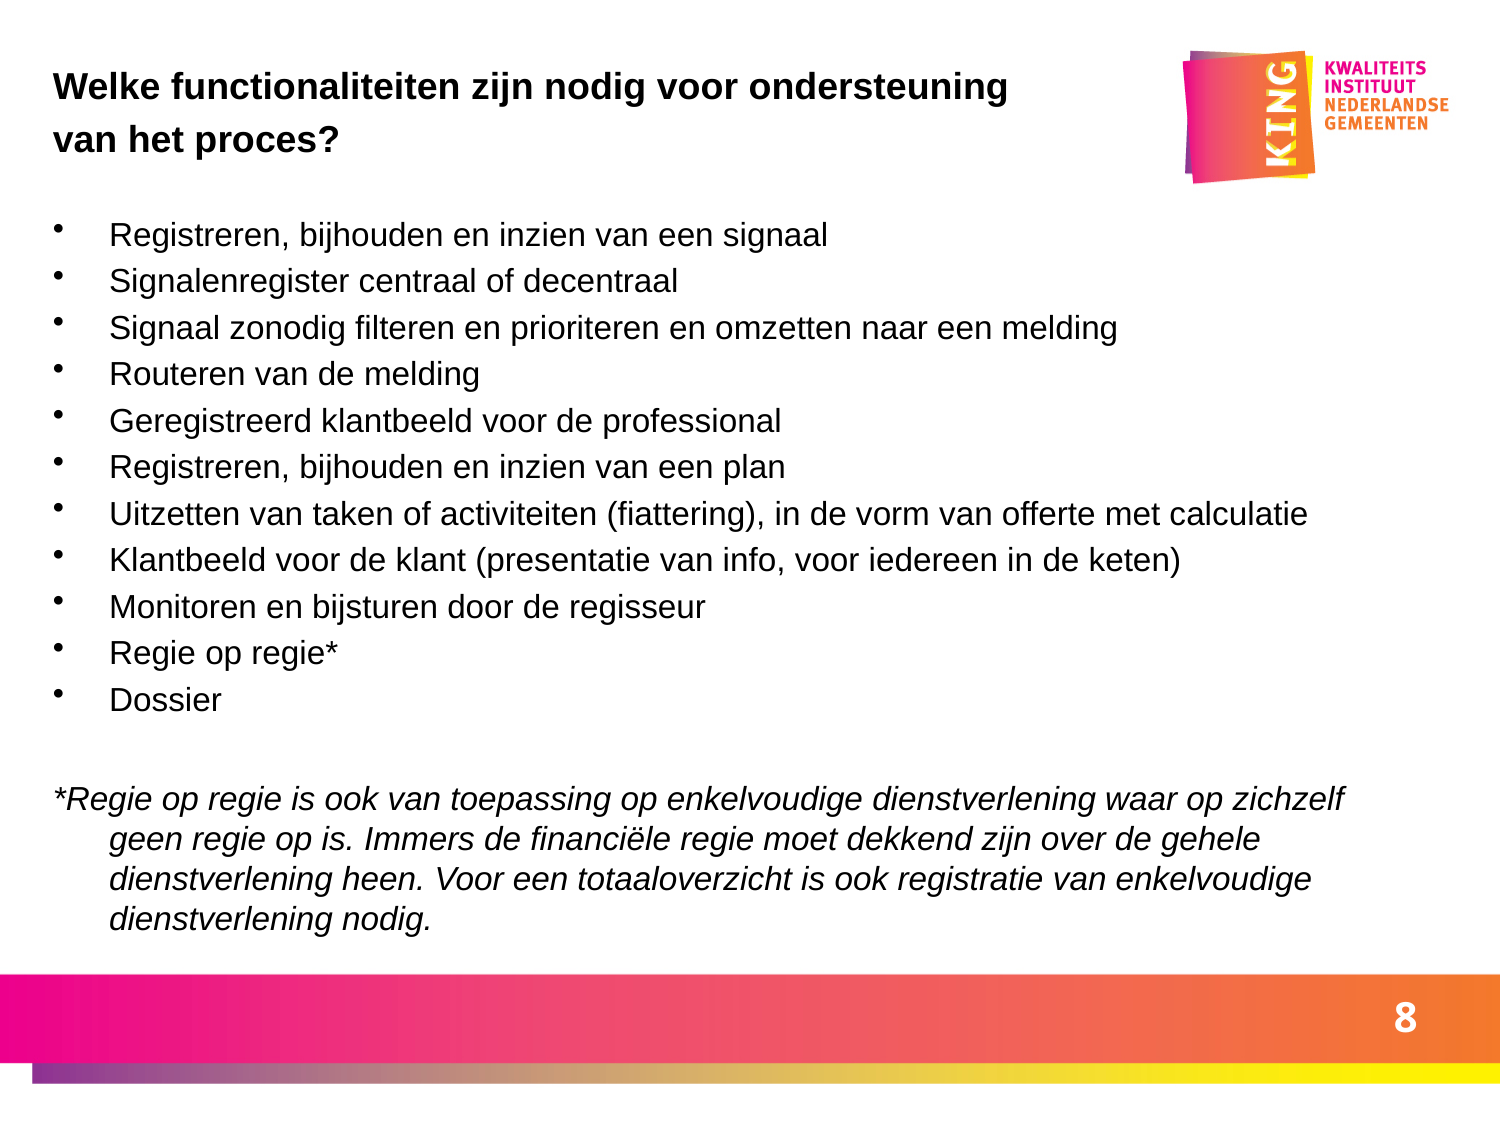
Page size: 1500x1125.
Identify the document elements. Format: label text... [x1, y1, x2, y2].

list Welke functionaliteiten zijn nodig voor ondersteuning van het proces? Registreren, bijhouden en inzien van een signaal Signalenregister centraal of decentraal Signaal zonodig filteren en prioriteren en omzetten naar een melding Routeren van de melding Geregistreerd klantbeeld voor de professional Registreren, bijhouden en inzien van een plan Uitzetten van taken of activiteiten (fiattering), in de vorm van offerte met calculatie Klantbeeld voor de klant (presentatie van info, voor iedereen in de keten) Monitoren en bijsturen door de regisseur Regie op regie* Dossier *Regie op regie is ook van toepassing op enkelvoudige dienstverlening waar op zichzelf geen regie op is. Immers de financiële regie moet dekkend zijn over de gehele dienstverlening heen. Voor een totaaloverzicht is ook registratie van enkelvoudige dienstverlening nodig. [37, 54, 1389, 1059]
picture [0, 0, 1500, 1125]
text_box 8 [1373, 987, 1439, 1051]
